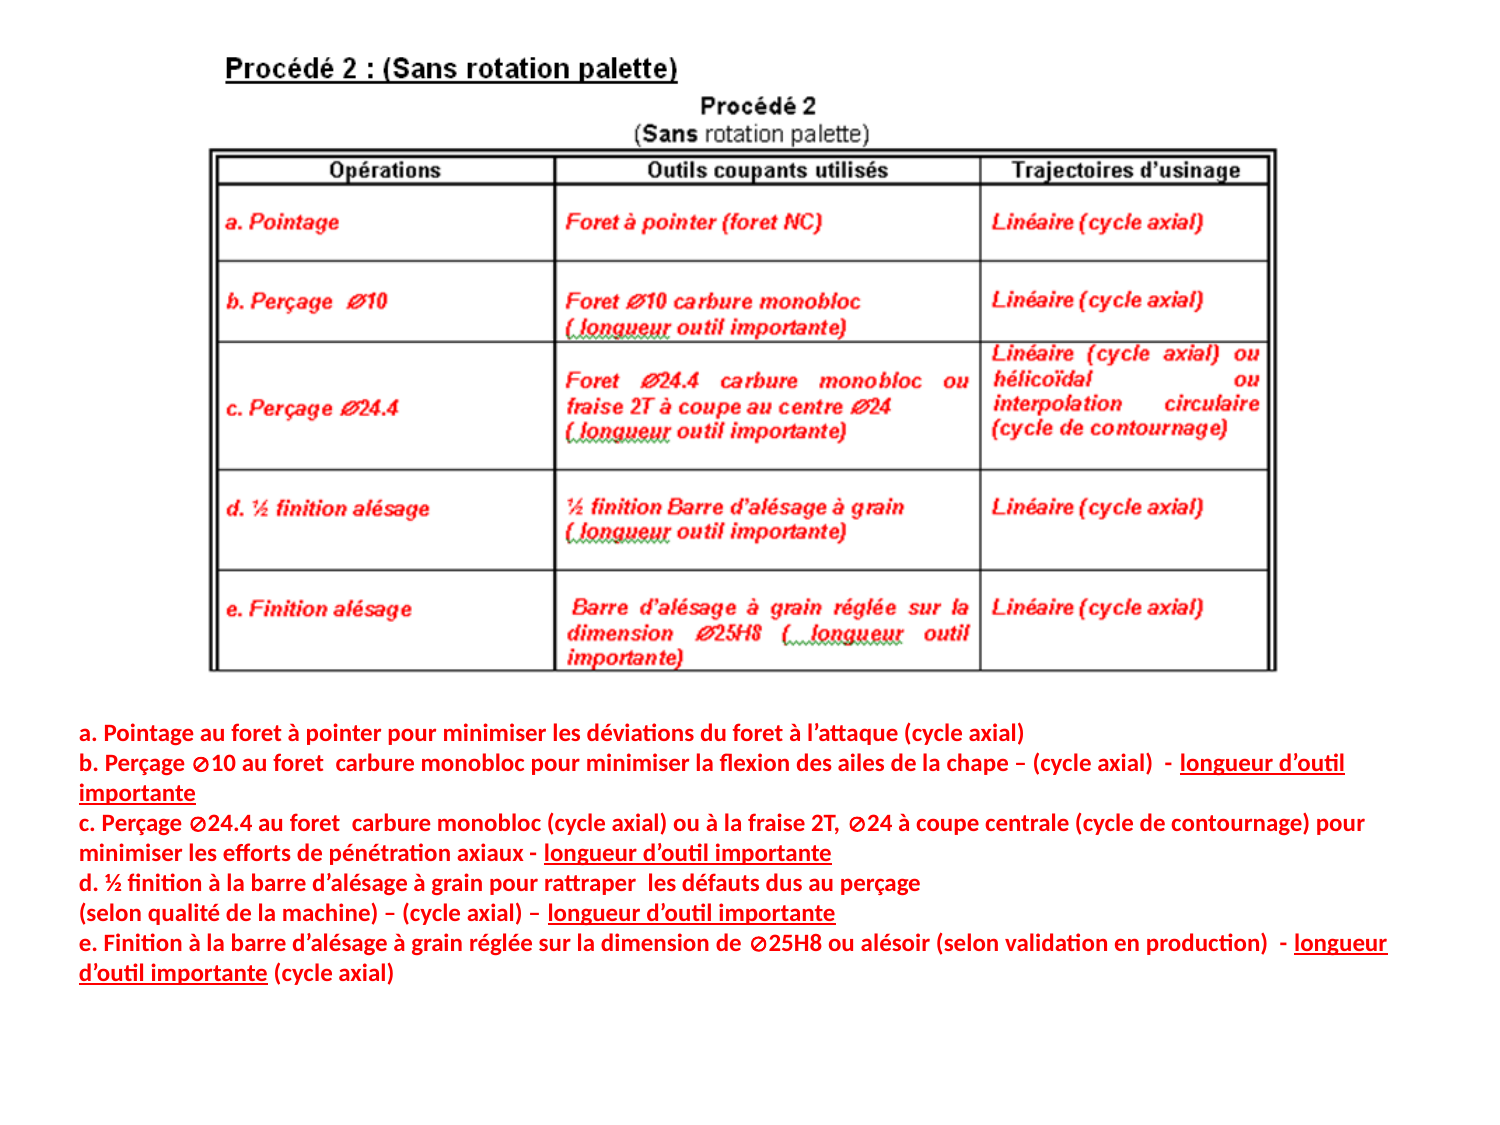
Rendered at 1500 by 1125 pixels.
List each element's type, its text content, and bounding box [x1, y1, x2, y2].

picture [192, 48, 1287, 678]
text_box a. Pointage au foret à pointer pour minimiser les déviations du foret à l’attaque (cycle axial) b. Perçage 10 au foret carbure monobloc pour minimiser la flexion des ailes de la chape – (cycle axial) - longueur d’outil importante c. Perçage 24.4 au foret carbure monobloc (cycle axial) ou à la fraise 2T, 24 à coupe centrale (cycle de contournage) pour minimiser les efforts de pénétration axiaux - longueur d’outil importante d. ½ finition à la barre d’alésage à grain pour rattraper les défauts dus au perçage (selon qualité de la machine) – (cycle axial) – longueur d’outil importante e. Finition à la barre d’alésage à grain réglée sur la dimension de 25H8 ou alésoir (selon validation en production) - longueur d’outil importante (cycle axial) [64, 709, 1416, 994]
